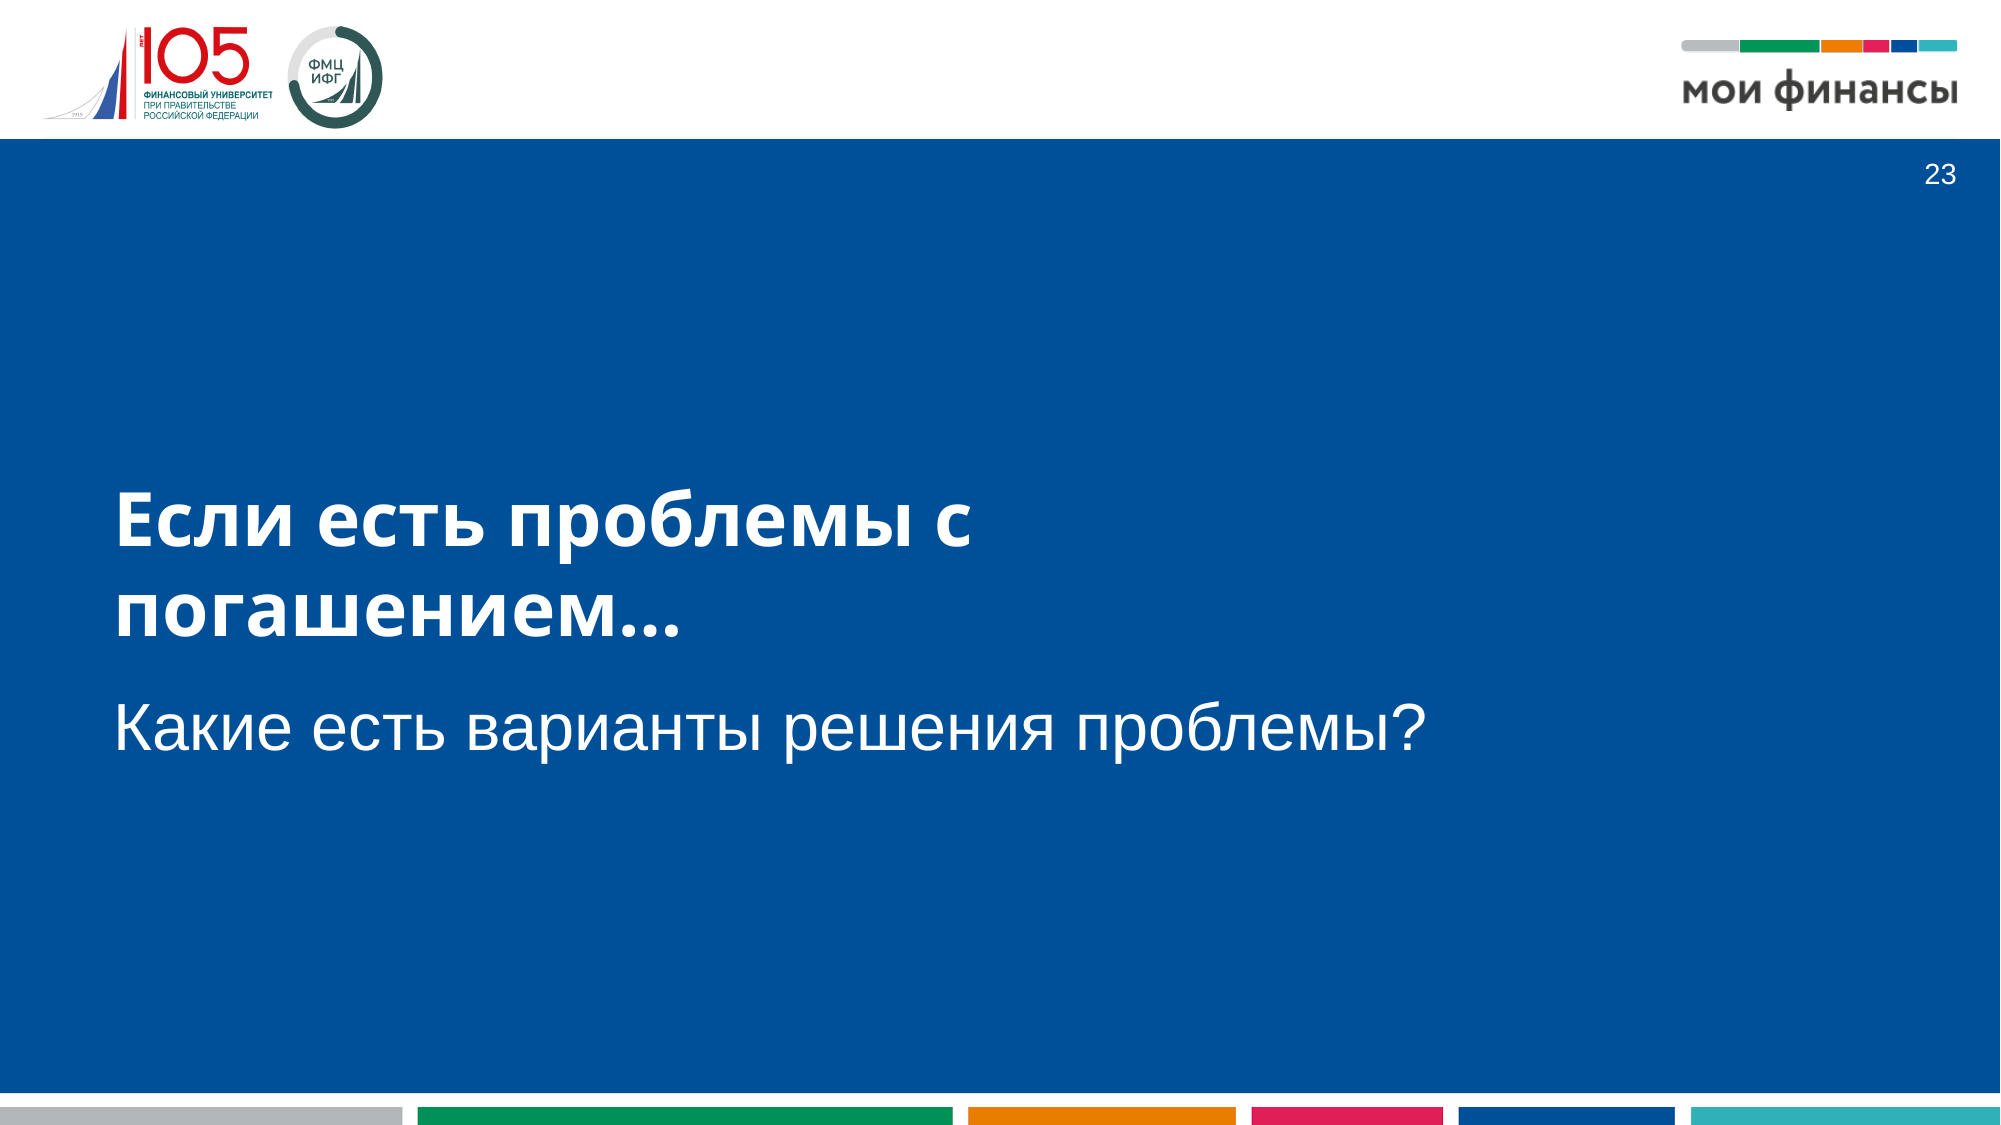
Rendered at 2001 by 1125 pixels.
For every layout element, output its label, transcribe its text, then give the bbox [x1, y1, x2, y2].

picture [283, 26, 386, 129]
text_box Какие есть варианты решения проблемы? [113, 683, 1630, 764]
text_box 23 [1883, 155, 1957, 191]
text_box [0, 137, 2000, 1095]
text_box Если есть проблемы с погашением… [113, 471, 1061, 652]
picture [0, 1107, 2000, 1125]
picture [30, 27, 273, 129]
